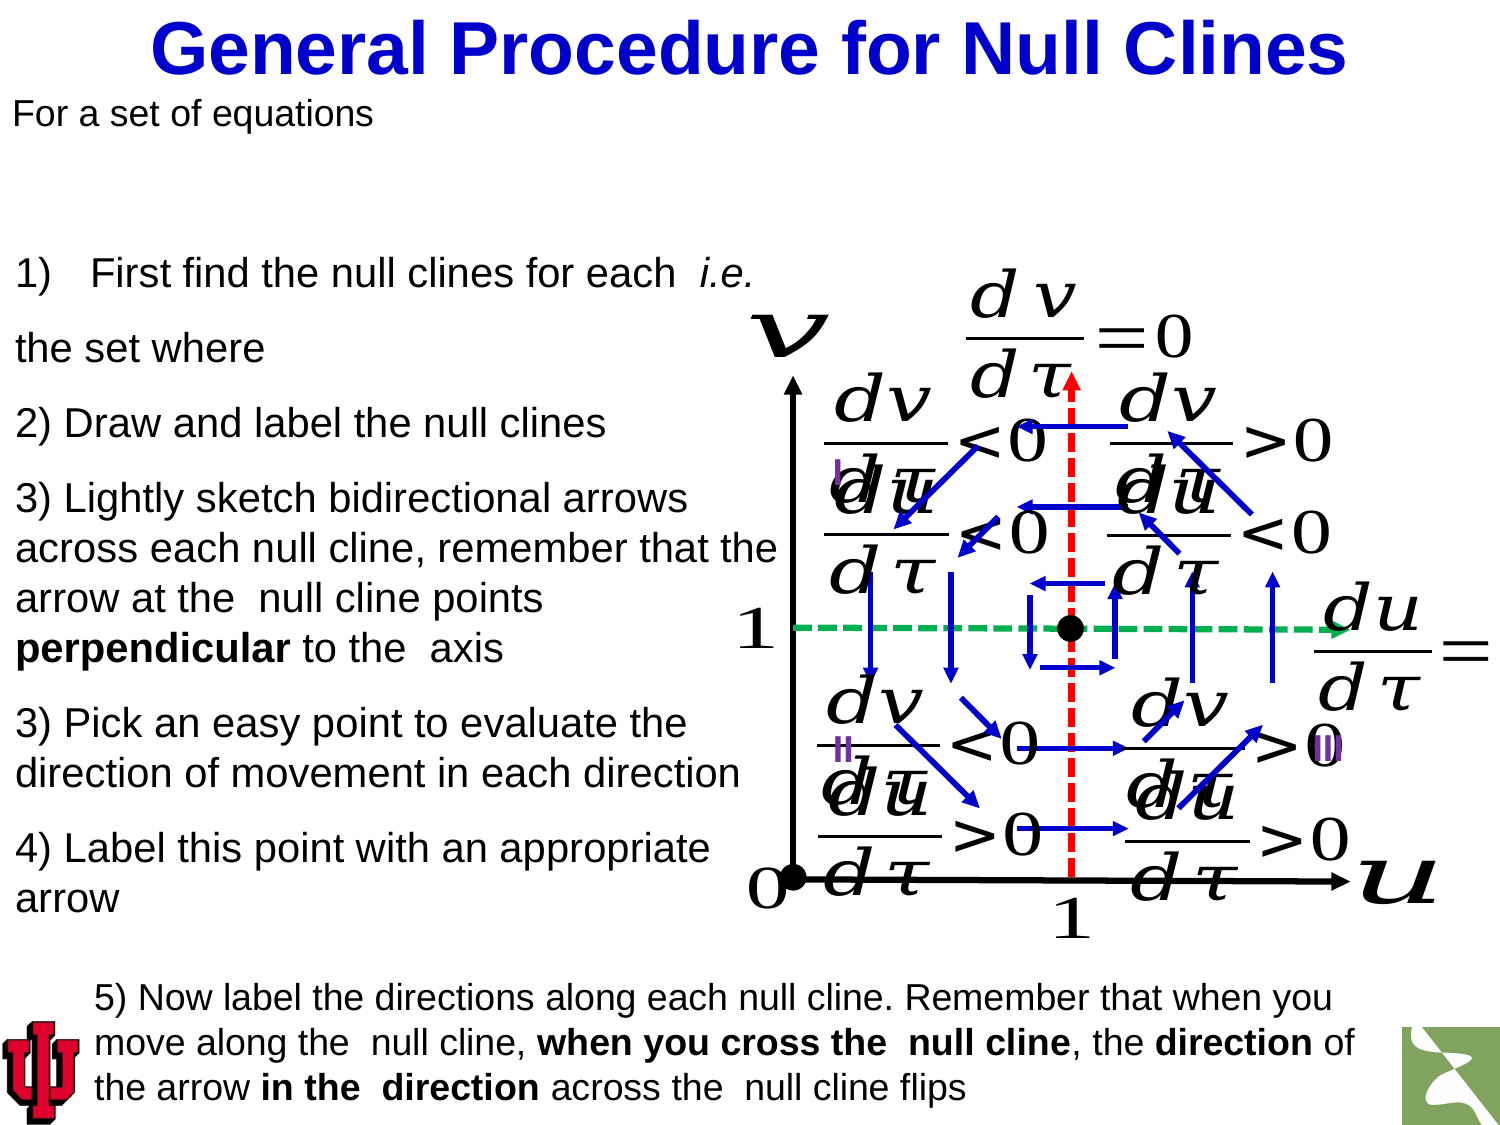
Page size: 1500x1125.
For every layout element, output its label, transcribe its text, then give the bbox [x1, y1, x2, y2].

picture [1402, 1027, 1500, 1125]
title General Procedure for Null Clines [0, 0, 1500, 90]
picture [0, 1020, 80, 1125]
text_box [731, 260, 1500, 954]
